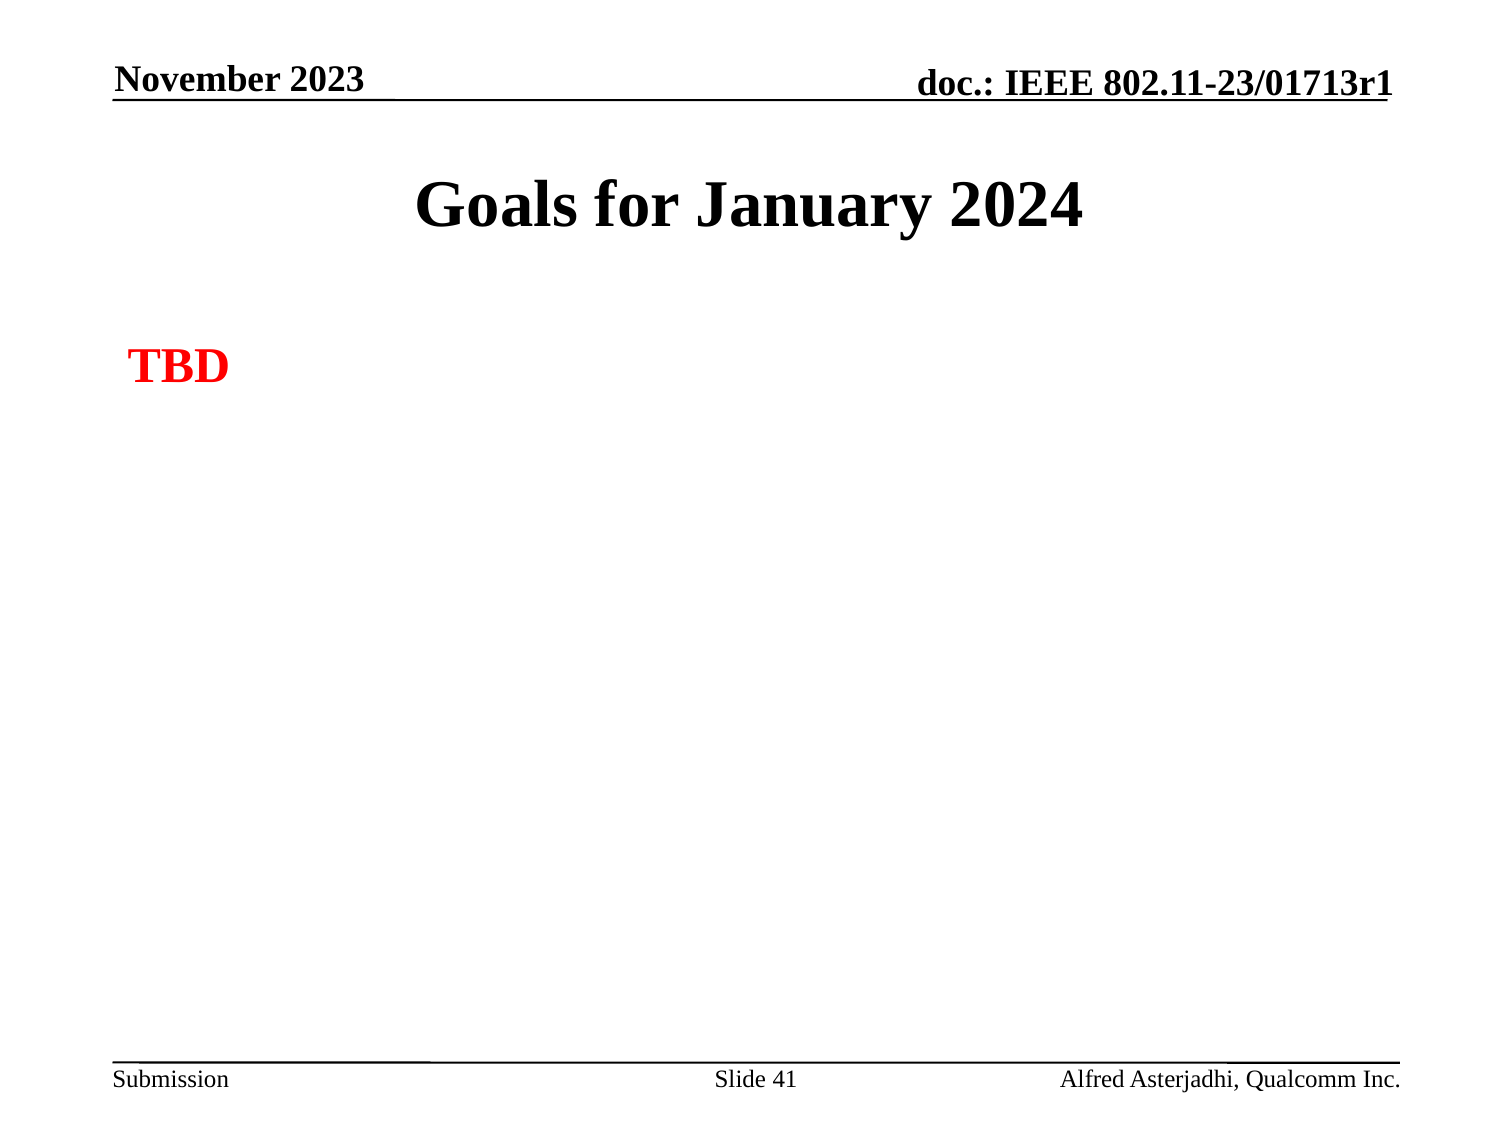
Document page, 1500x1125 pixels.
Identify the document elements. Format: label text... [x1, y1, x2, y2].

slide_number Slide 41 [712, 1061, 800, 1123]
title Goals for January 2024 [112, 112, 1388, 288]
list TBD [112, 324, 1388, 1000]
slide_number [114, 54, 423, 100]
footer Alfred Asterjadhi, Qualcomm Inc. [878, 1061, 1402, 1093]
